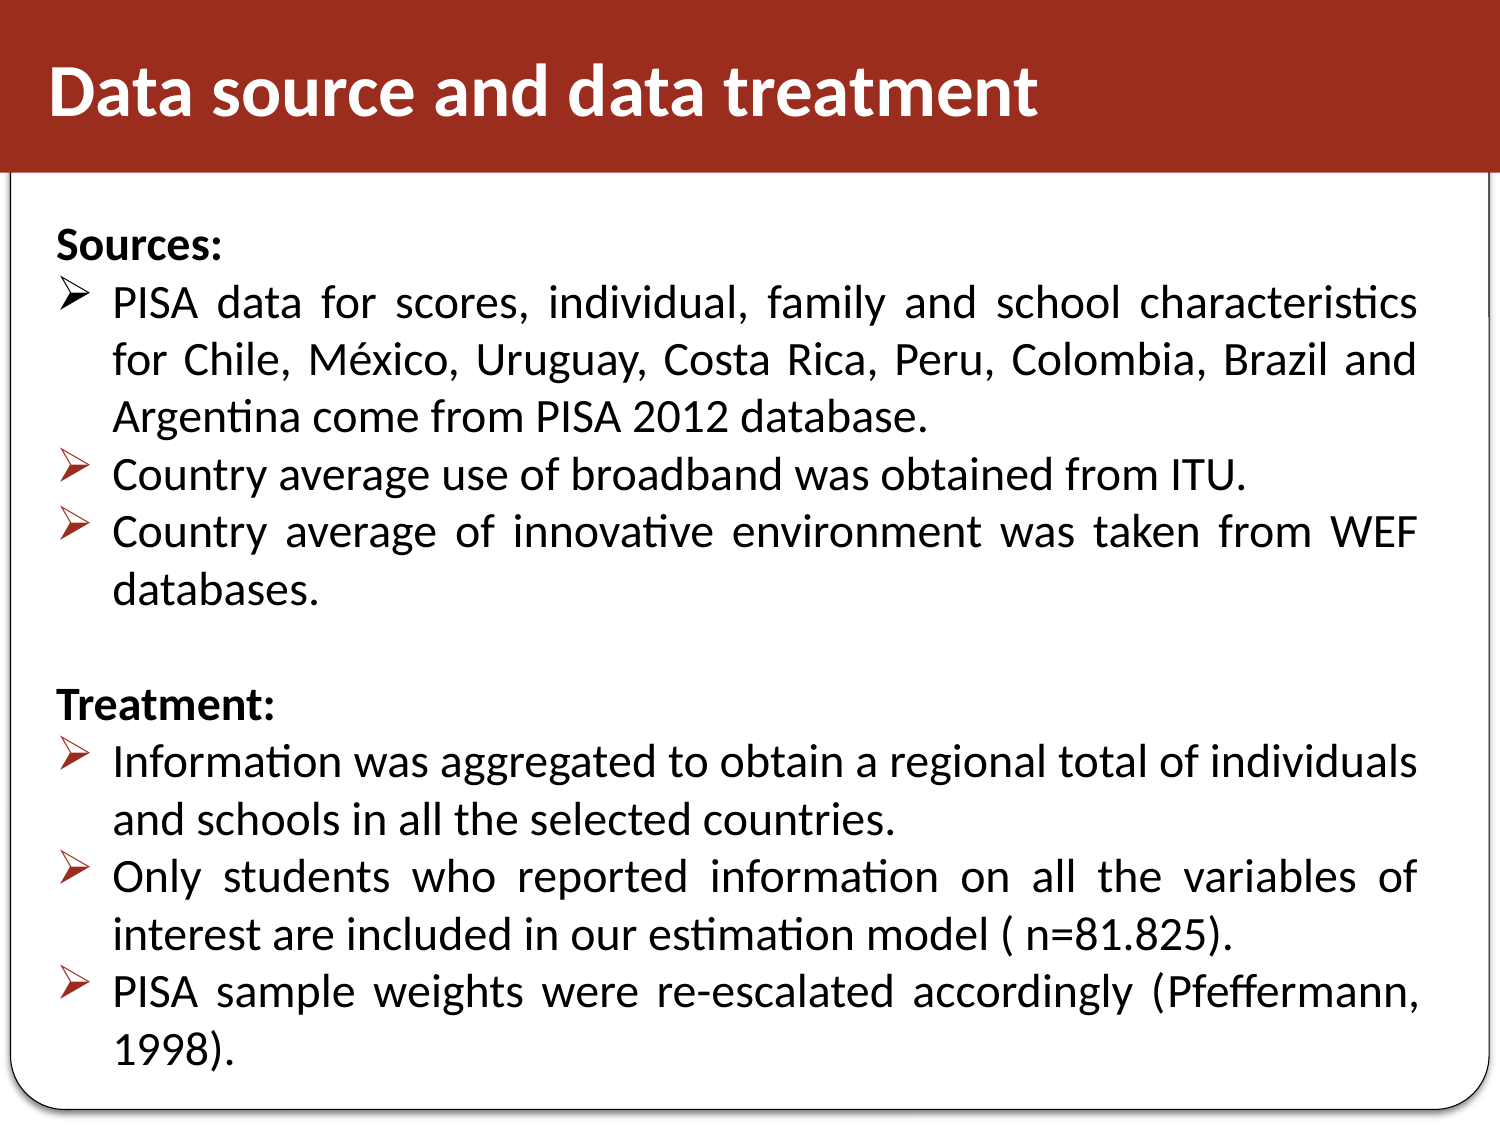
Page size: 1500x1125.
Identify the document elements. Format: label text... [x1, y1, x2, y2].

text_box Sources: PISA data for scores, individual, family and school characteristics for Chile, México, Uruguay, Costa Rica, Peru, Colombia, Brazil and Argentina come from PISA 2012 database. Country average use of broadband was obtained from ITU. Country average of innovative environment was taken from WEF databases. Treatment: Information was aggregated to obtain a regional total of individuals and schools in all the selected countries. Only students who reported information on all the variables of interest are included in our estimation model ( n=81.825). PISA sample weights were re-escalated accordingly (Pfeffermann, 1998). [41, 205, 1436, 1082]
text_box Data source and data treatment [0, 0, 1500, 173]
